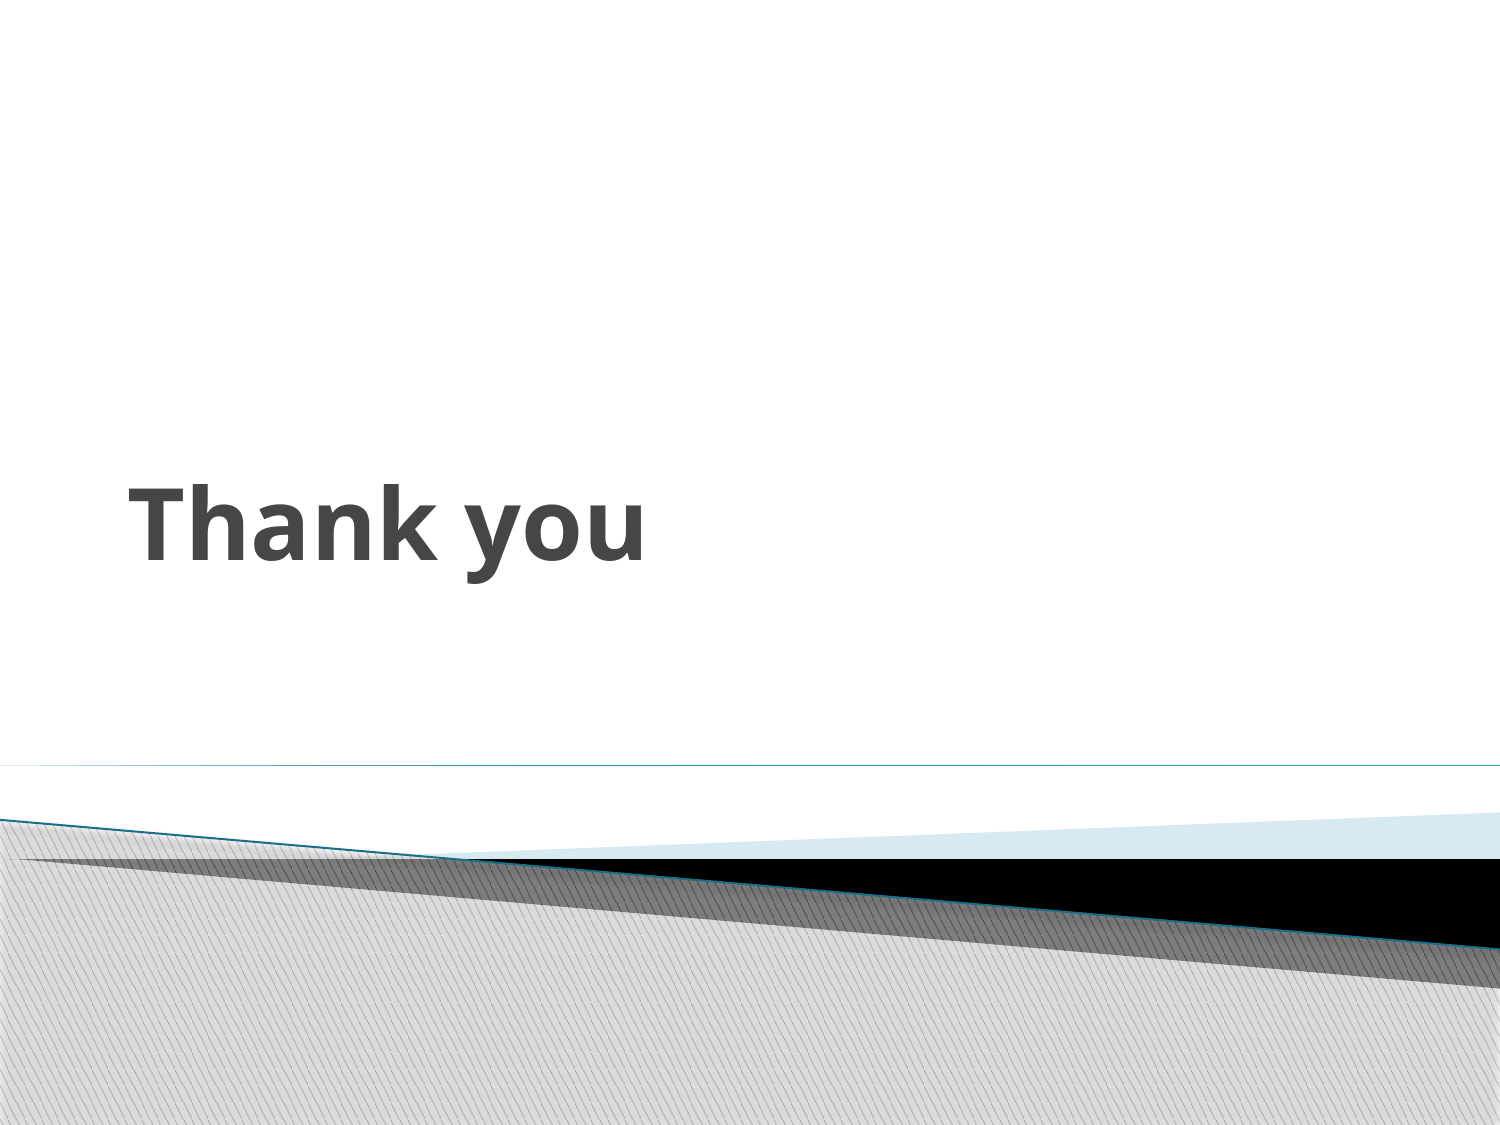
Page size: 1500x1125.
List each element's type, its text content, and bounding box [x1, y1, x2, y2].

picture [5, 859, 1500, 989]
title Thank you [112, 287, 1388, 588]
